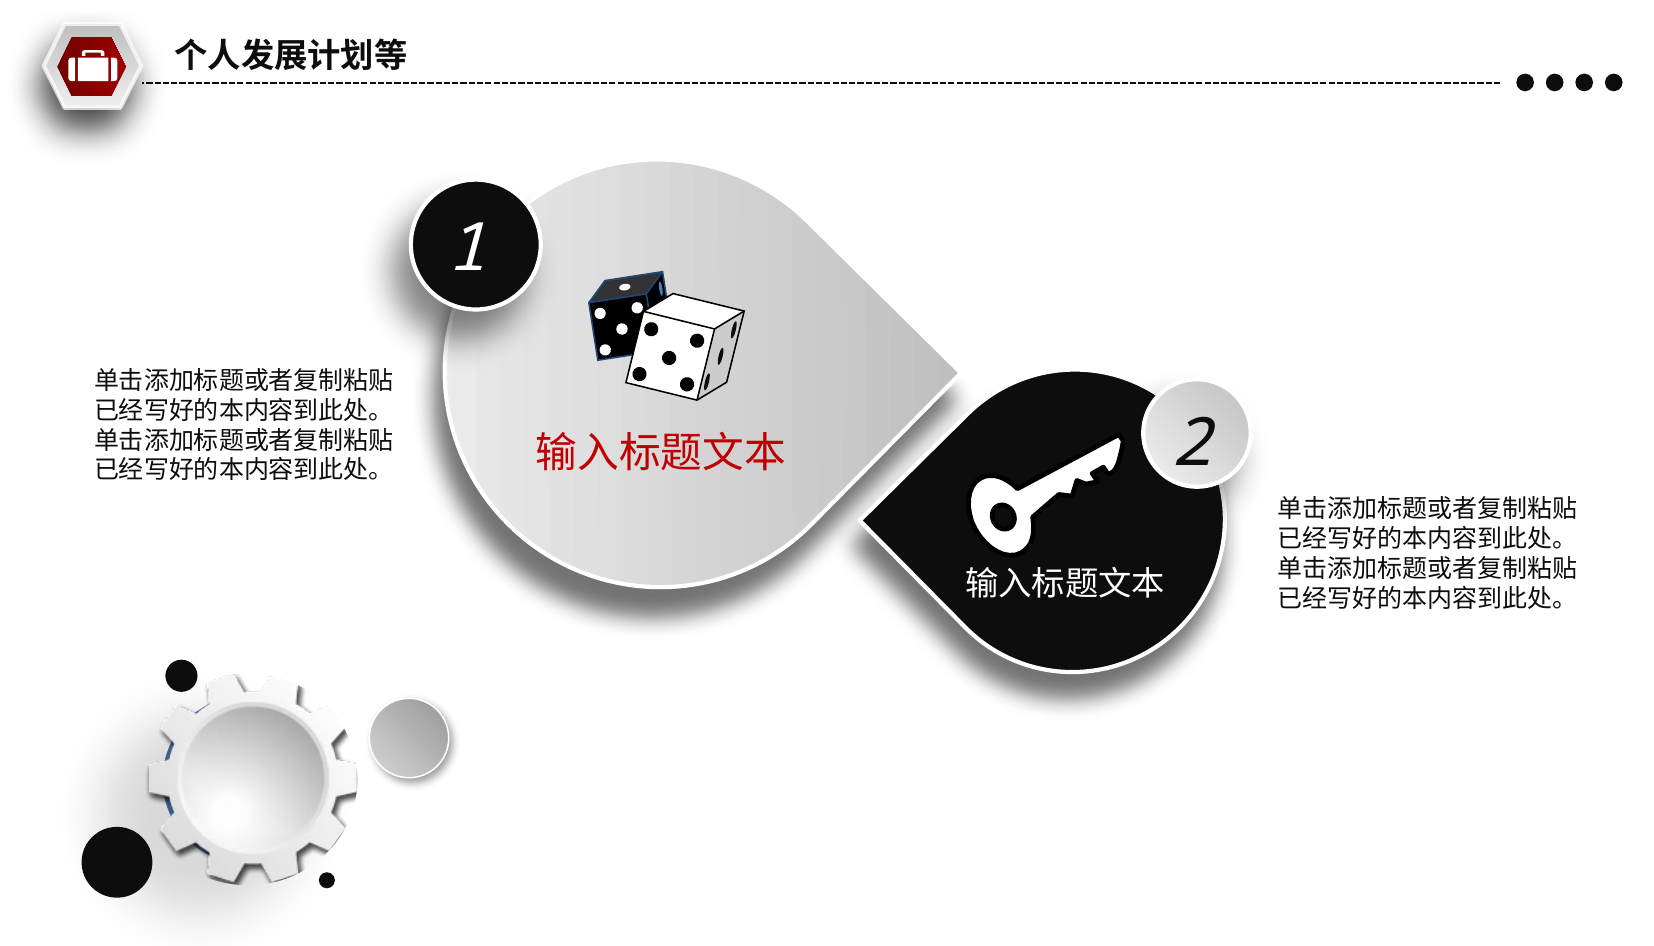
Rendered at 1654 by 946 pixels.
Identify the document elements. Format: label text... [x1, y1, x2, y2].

text_box 1 [431, 196, 502, 291]
text_box [1141, 395, 1156, 471]
text_box 单击添加标题或者复制粘贴 已经写好的本内容到此处。 单击添加标题或者复制粘贴 已经写好的本内容到此处。 [79, 356, 410, 522]
text_box [992, 504, 1015, 530]
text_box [635, 297, 735, 396]
text_box 输入标题文本 [950, 555, 1180, 610]
text_box [1573, 71, 1596, 94]
text_box [1160, 377, 1253, 481]
text_box [968, 434, 1123, 556]
text_box [367, 696, 451, 780]
text_box 输入标题文本 [520, 418, 802, 484]
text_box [43, 23, 142, 109]
text_box [408, 177, 543, 312]
text_box [1602, 71, 1625, 94]
text_box [163, 657, 199, 671]
text_box 个人发展计划等 [160, 27, 423, 82]
text_box [1543, 71, 1566, 94]
text_box [1514, 71, 1537, 94]
text_box [442, 157, 964, 590]
text_box [857, 367, 1227, 675]
text_box [79, 824, 139, 900]
text_box 单击添加标题或者复制粘贴 已经写好的本内容到此处。 单击添加标题或者复制粘贴 已经写好的本内容到此处。 [1263, 485, 1593, 650]
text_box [137, 673, 358, 886]
text_box 2 [1156, 391, 1227, 486]
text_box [591, 276, 670, 355]
